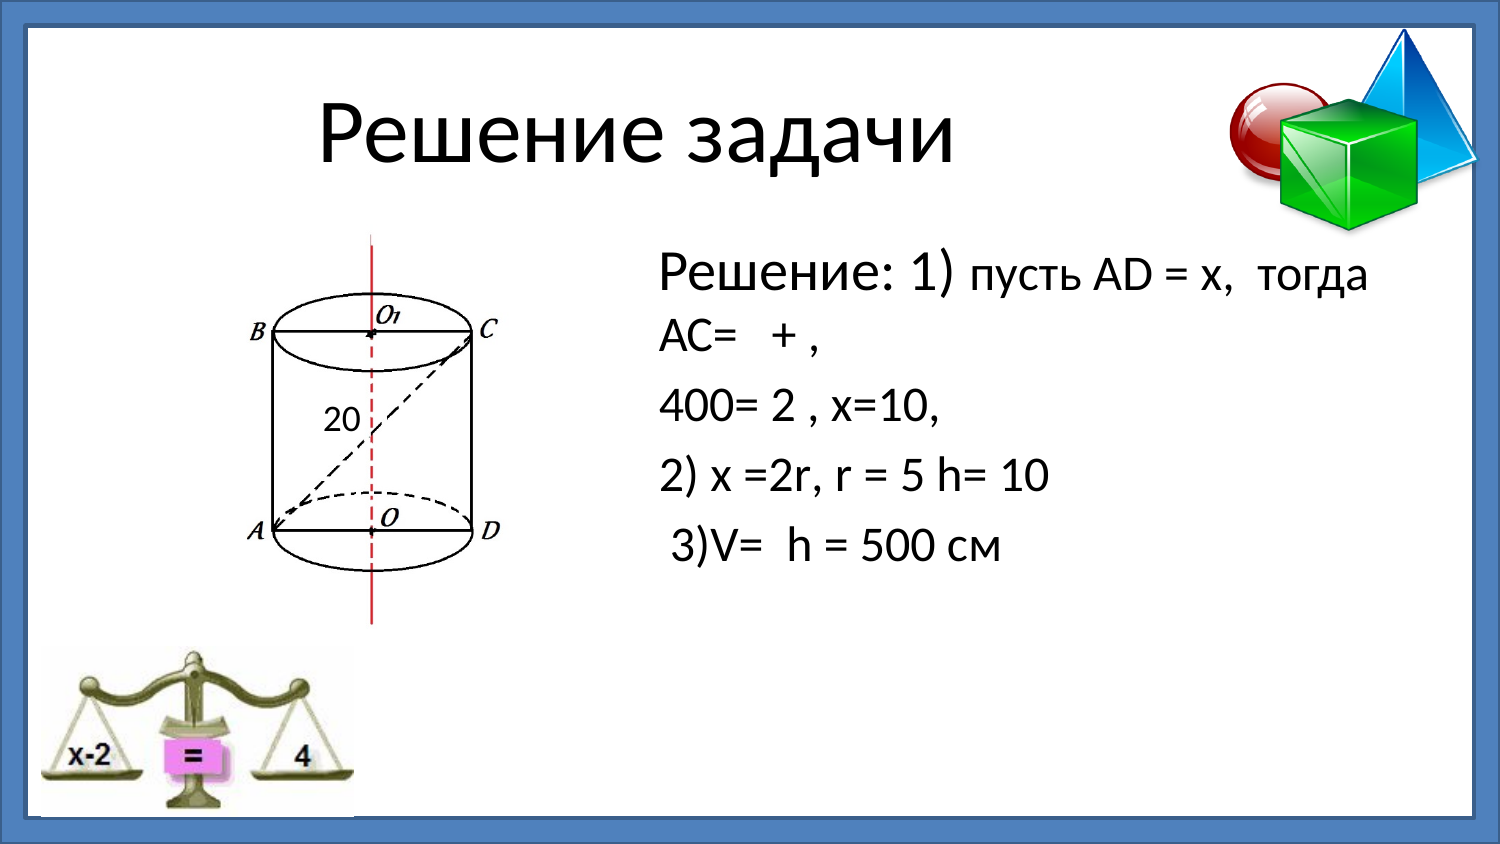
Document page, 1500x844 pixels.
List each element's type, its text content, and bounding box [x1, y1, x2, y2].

picture [41, 646, 354, 817]
picture [1222, 8, 1483, 245]
title Решение задачи [64, 55, 1211, 197]
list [191, 223, 591, 642]
